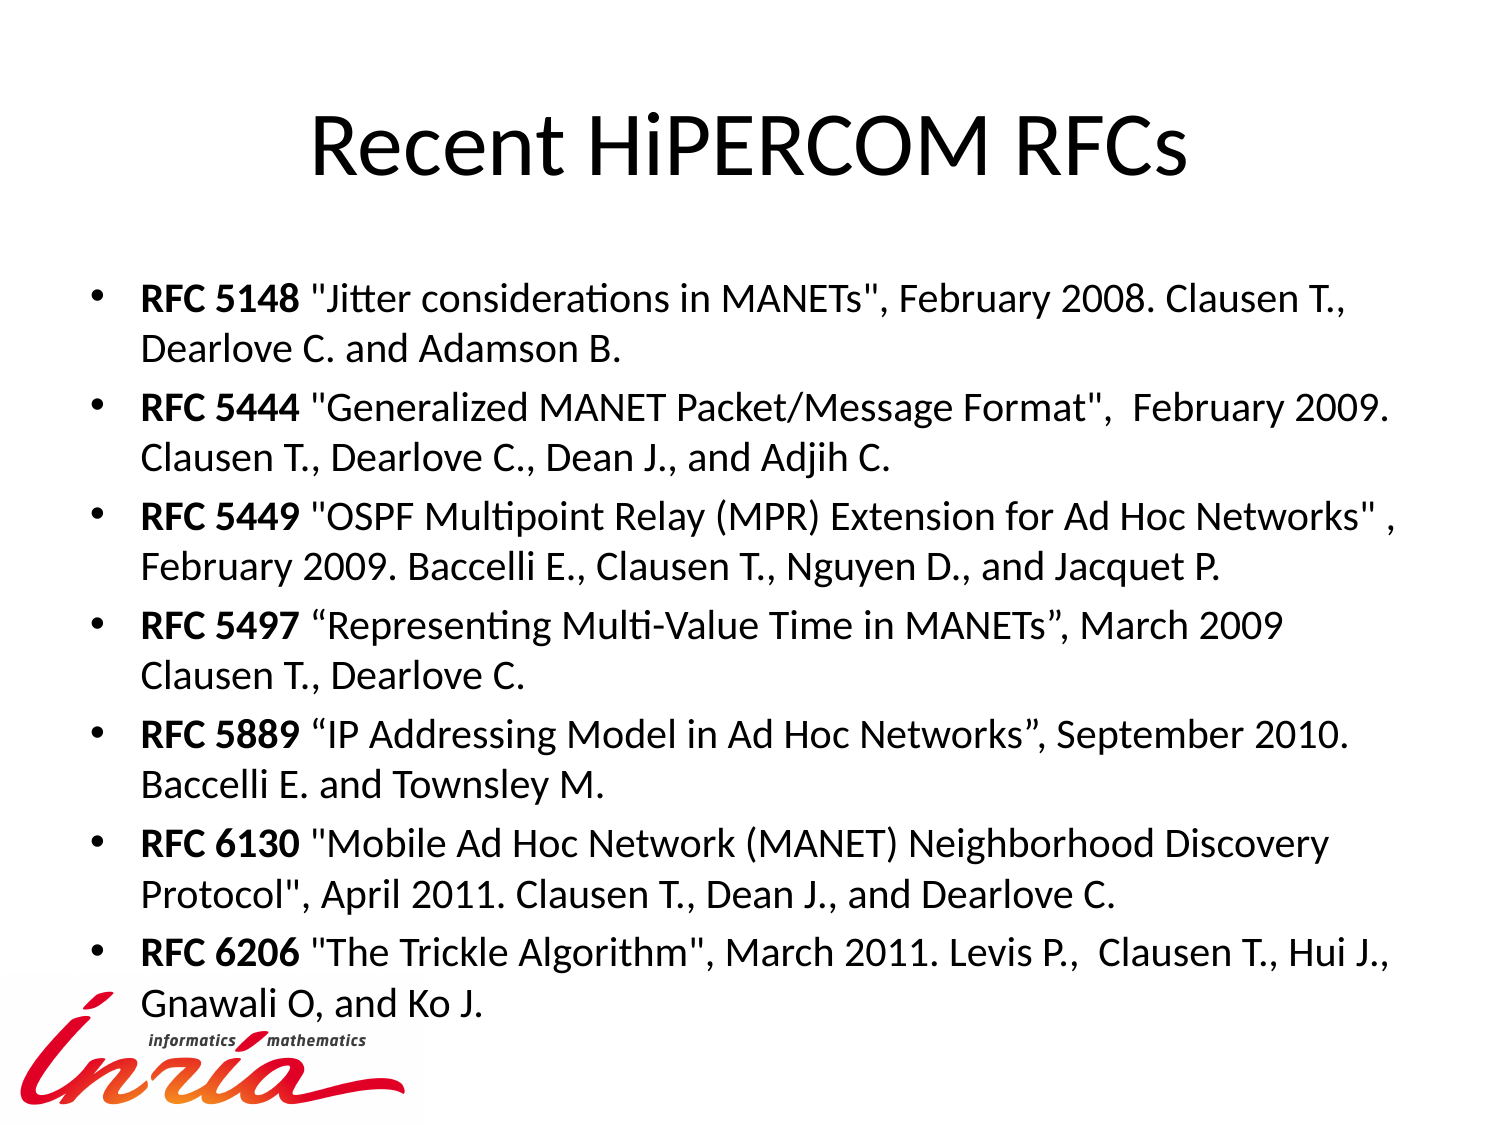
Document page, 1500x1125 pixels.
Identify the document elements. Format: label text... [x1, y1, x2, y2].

picture [0, 971, 425, 1125]
title Recent HiPERCOM RFCs [75, 45, 1425, 233]
list RFC 5148 "Jitter considerations in MANETs", February 2008. Clausen T., Dearlove C. and Adamson B. RFC 5444 "Generalized MANET Packet/Message Format", February 2009. Clausen T., Dearlove C., Dean J., and Adjih C. RFC 5449 "OSPF Multipoint Relay (MPR) Extension for Ad Hoc Networks" , February 2009. Baccelli E., Clausen T., Nguyen D., and Jacquet P. RFC 5497 “Representing Multi-Value Time in MANETs”, March 2009 Clausen T., Dearlove C. RFC 5889 “IP Addressing Model in Ad Hoc Networks”, September 2010. Baccelli E. and Townsley M. RFC 6130 "Mobile Ad Hoc Network (MANET) Neighborhood Discovery Protocol", April 2011. Clausen T., Dean J., and Dearlove C. RFC 6206 "The Trickle Algorithm", March 2011. Levis P., Clausen T., Hui J., Gnawali O, and Ko J. [75, 262, 1425, 1058]
